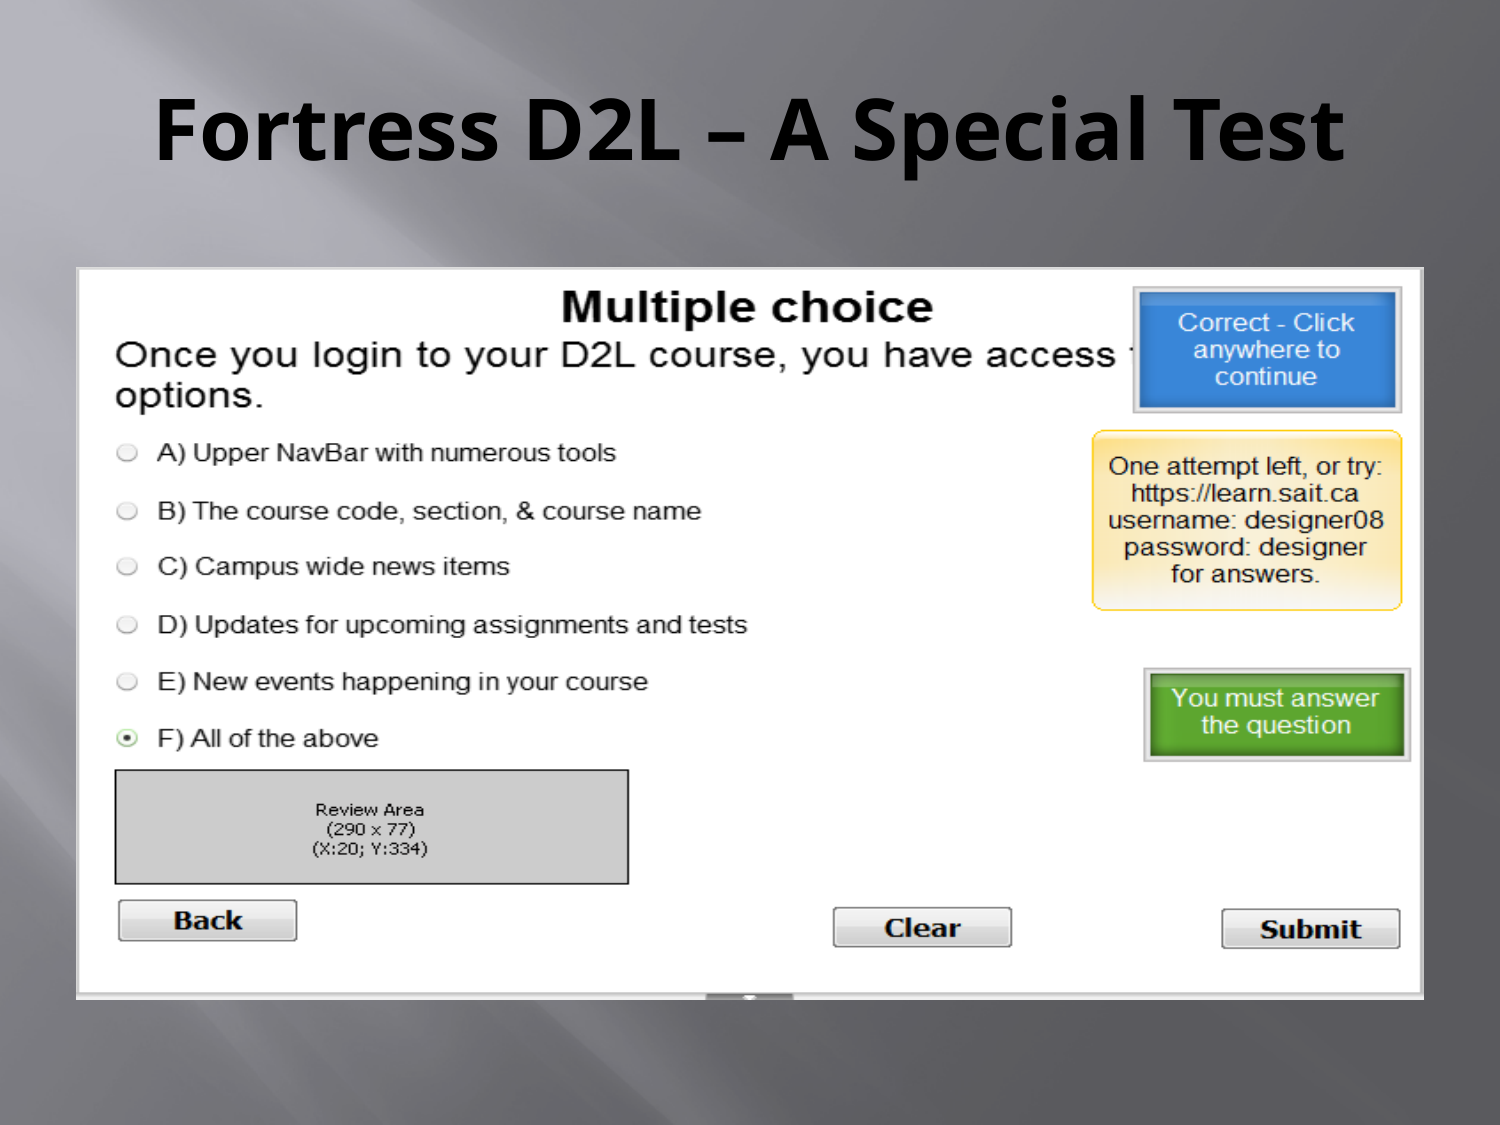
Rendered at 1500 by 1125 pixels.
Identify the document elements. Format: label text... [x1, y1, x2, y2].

title Fortress D2L – A Special Test [75, 45, 1425, 209]
picture [76, 266, 1424, 1000]
